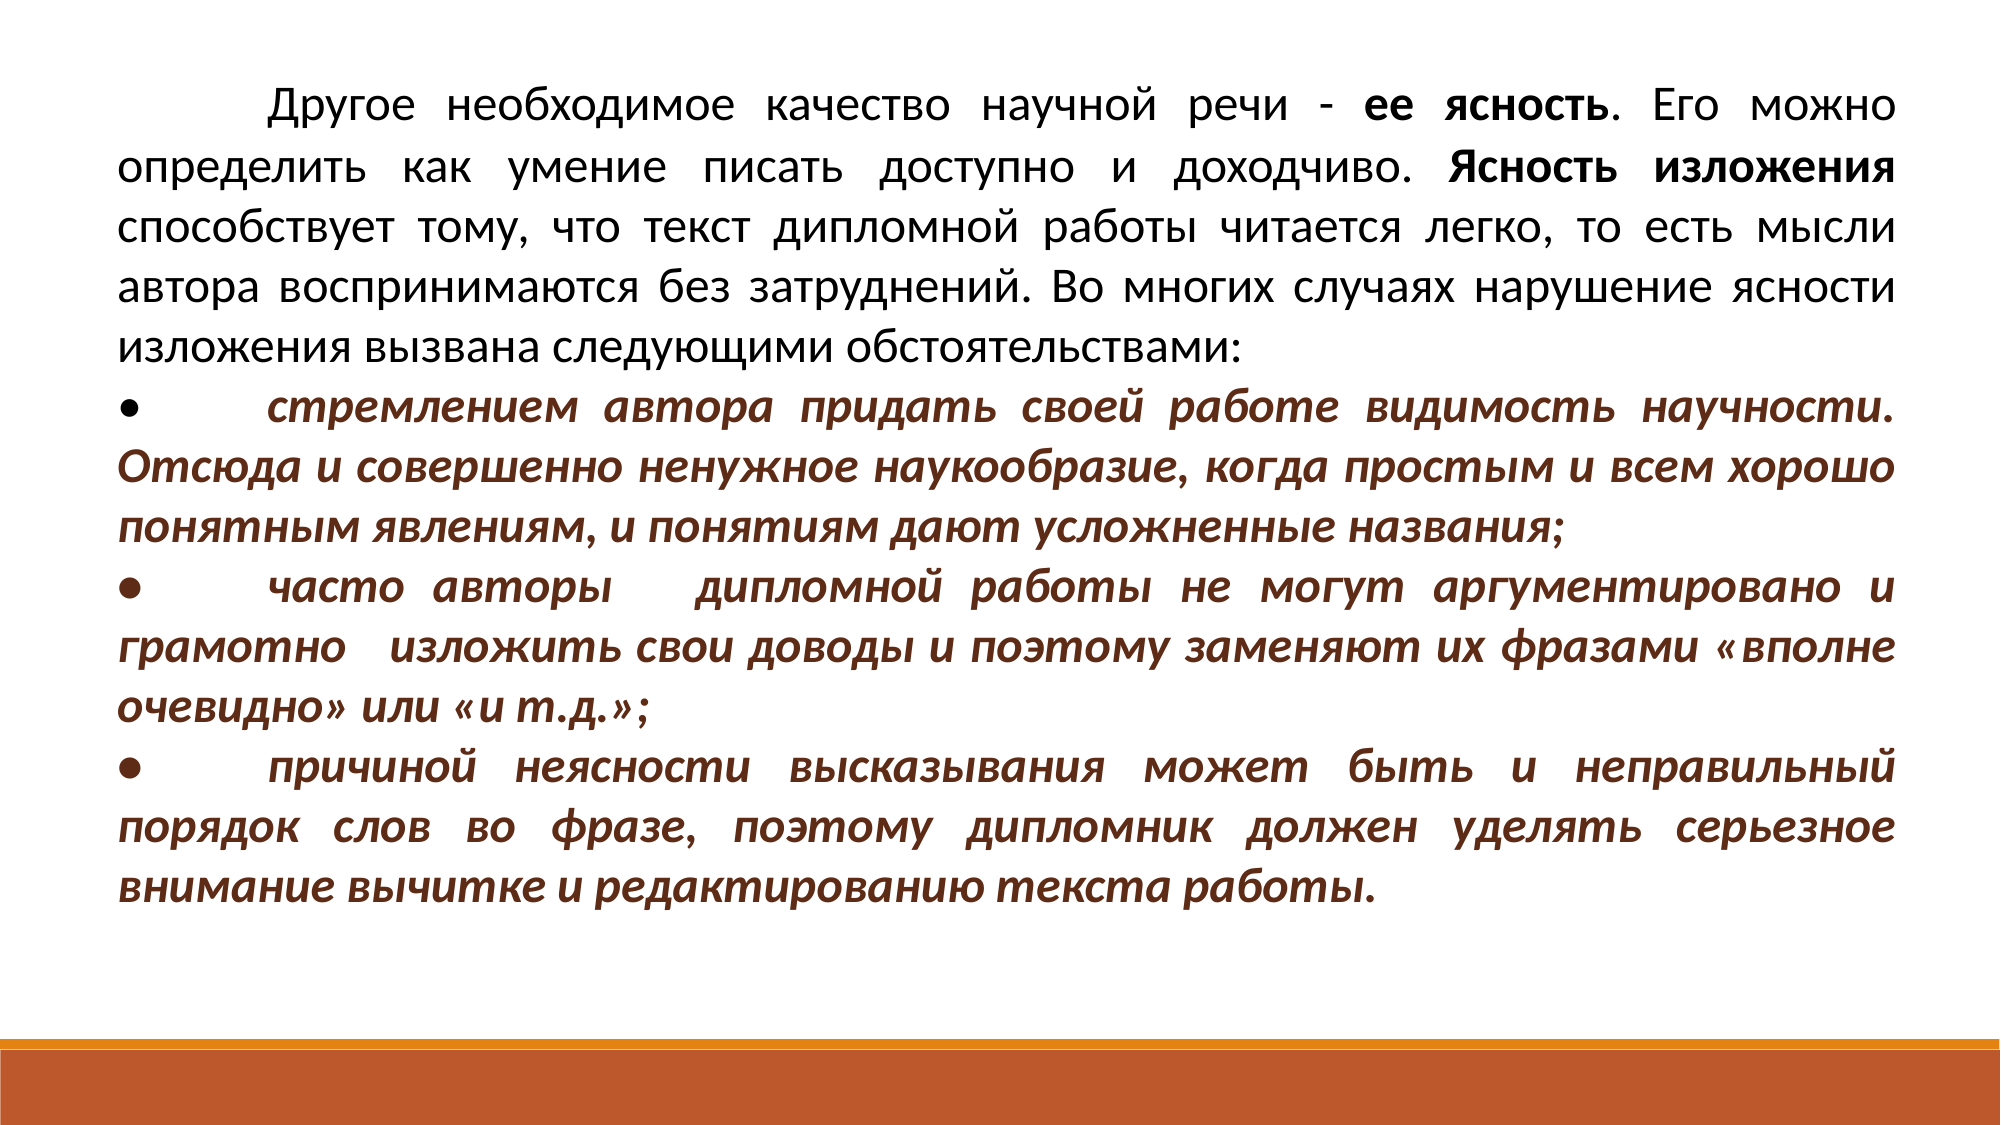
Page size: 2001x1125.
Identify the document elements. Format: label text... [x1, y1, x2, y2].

text_box Другое необходимое качество научной речи - ее ясность. Его можно определить как умение писать доступно и доходчиво. Ясность изложения способствует тому, что текст дипломной работы читается легко, то есть мысли автора воспринимаются без затруднений. Во многих случаях нарушение ясности изложения вызвана следующими обстоятельствами: • стремлением автора придать своей работе видимость научности. Отсюда и совершенно ненужное наукообразие, когда простым и всем хорошо понятным явлениям, и понятиям дают усложненные названия; • часто авторы дипломной работы не могут аргументировано и грамотно изложить свои доводы и поэтому заменяют их фразами «вполне очевидно» или «и т.д.»; • причиной неясности высказывания может быть и неправильный порядок слов во фразе, поэтому дипломник должен уделять серьезное внимание вычитке и редактированию текста работы. [102, 55, 1912, 920]
